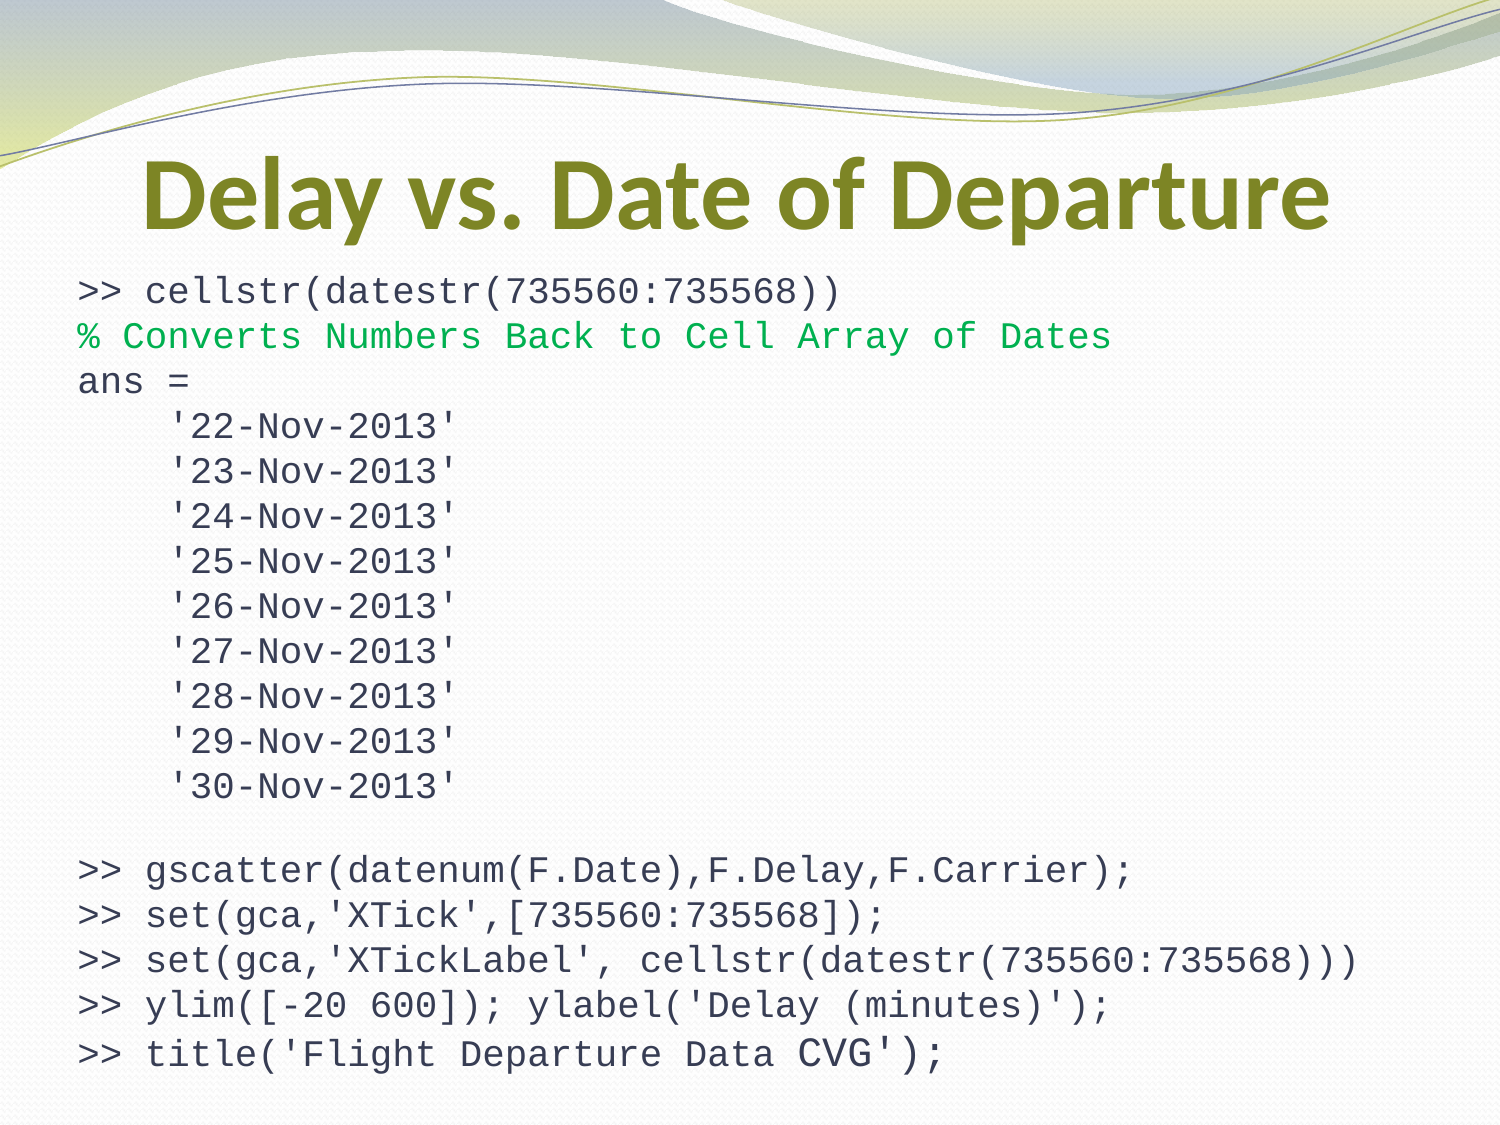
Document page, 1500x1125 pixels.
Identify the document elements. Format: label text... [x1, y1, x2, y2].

title Delay vs. Date of Departure [0, 62, 1475, 250]
text_box >> gscatter(datenum(F.Date),F.Delay,F.Carrier); >> set(gca,'XTick',[735560:735568]); >> set(gca,'XTickLabel', cellstr(datestr(735560:735568))) >> ylim([-20 600]); ylabel('Delay (minutes)'); >> title('Flight Departure Data CVG'); [62, 858, 1500, 1083]
text_box >> cellstr(datestr(735560:735568)) % Converts Numbers Back to Cell Array of Dates ans = '22-Nov-2013' '23-Nov-2013' '24-Nov-2013' '25-Nov-2013' '26-Nov-2013' '27-Nov-2013' '28-Nov-2013' '29-Nov-2013' '30-Nov-2013' [62, 258, 1500, 858]
